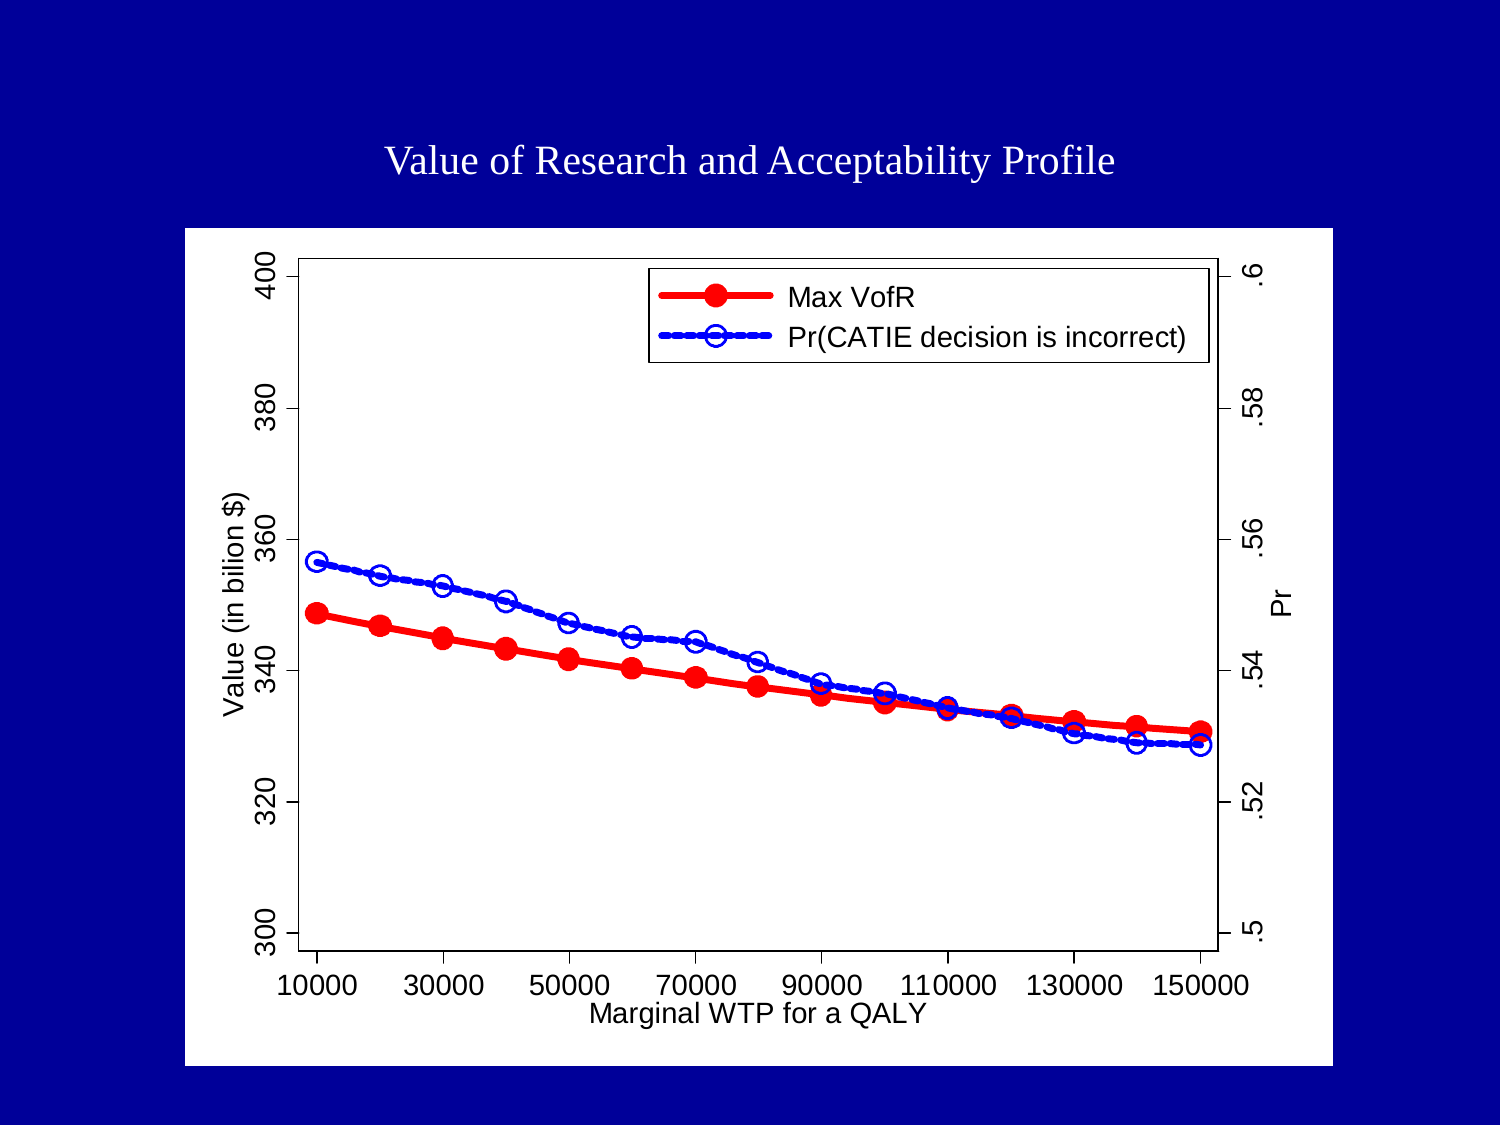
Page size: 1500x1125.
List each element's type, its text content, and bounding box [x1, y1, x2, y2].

text_box Value of Research and Acceptability Profile [162, 125, 1338, 190]
picture [174, 218, 1343, 1076]
